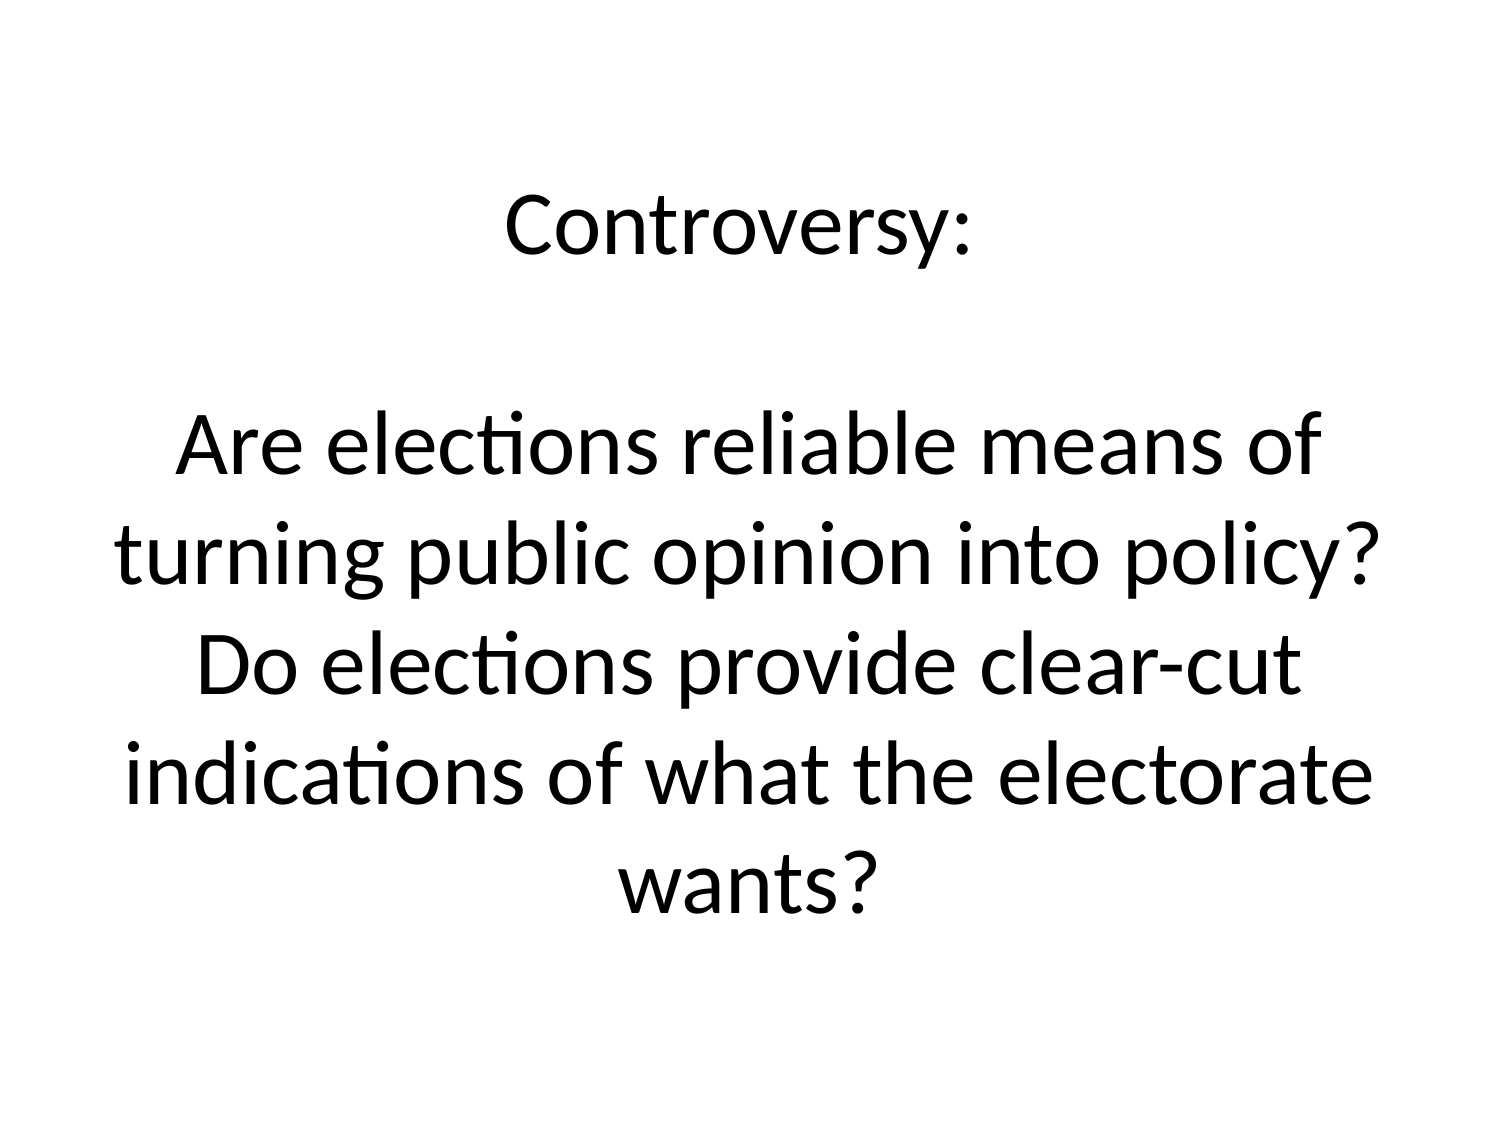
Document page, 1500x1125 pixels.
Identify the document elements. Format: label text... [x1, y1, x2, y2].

title Controversy: Are elections reliable means of turning public opinion into policy? Do elections provide clear-cut indications of what the electorate wants? [74, 44, 1426, 1051]
